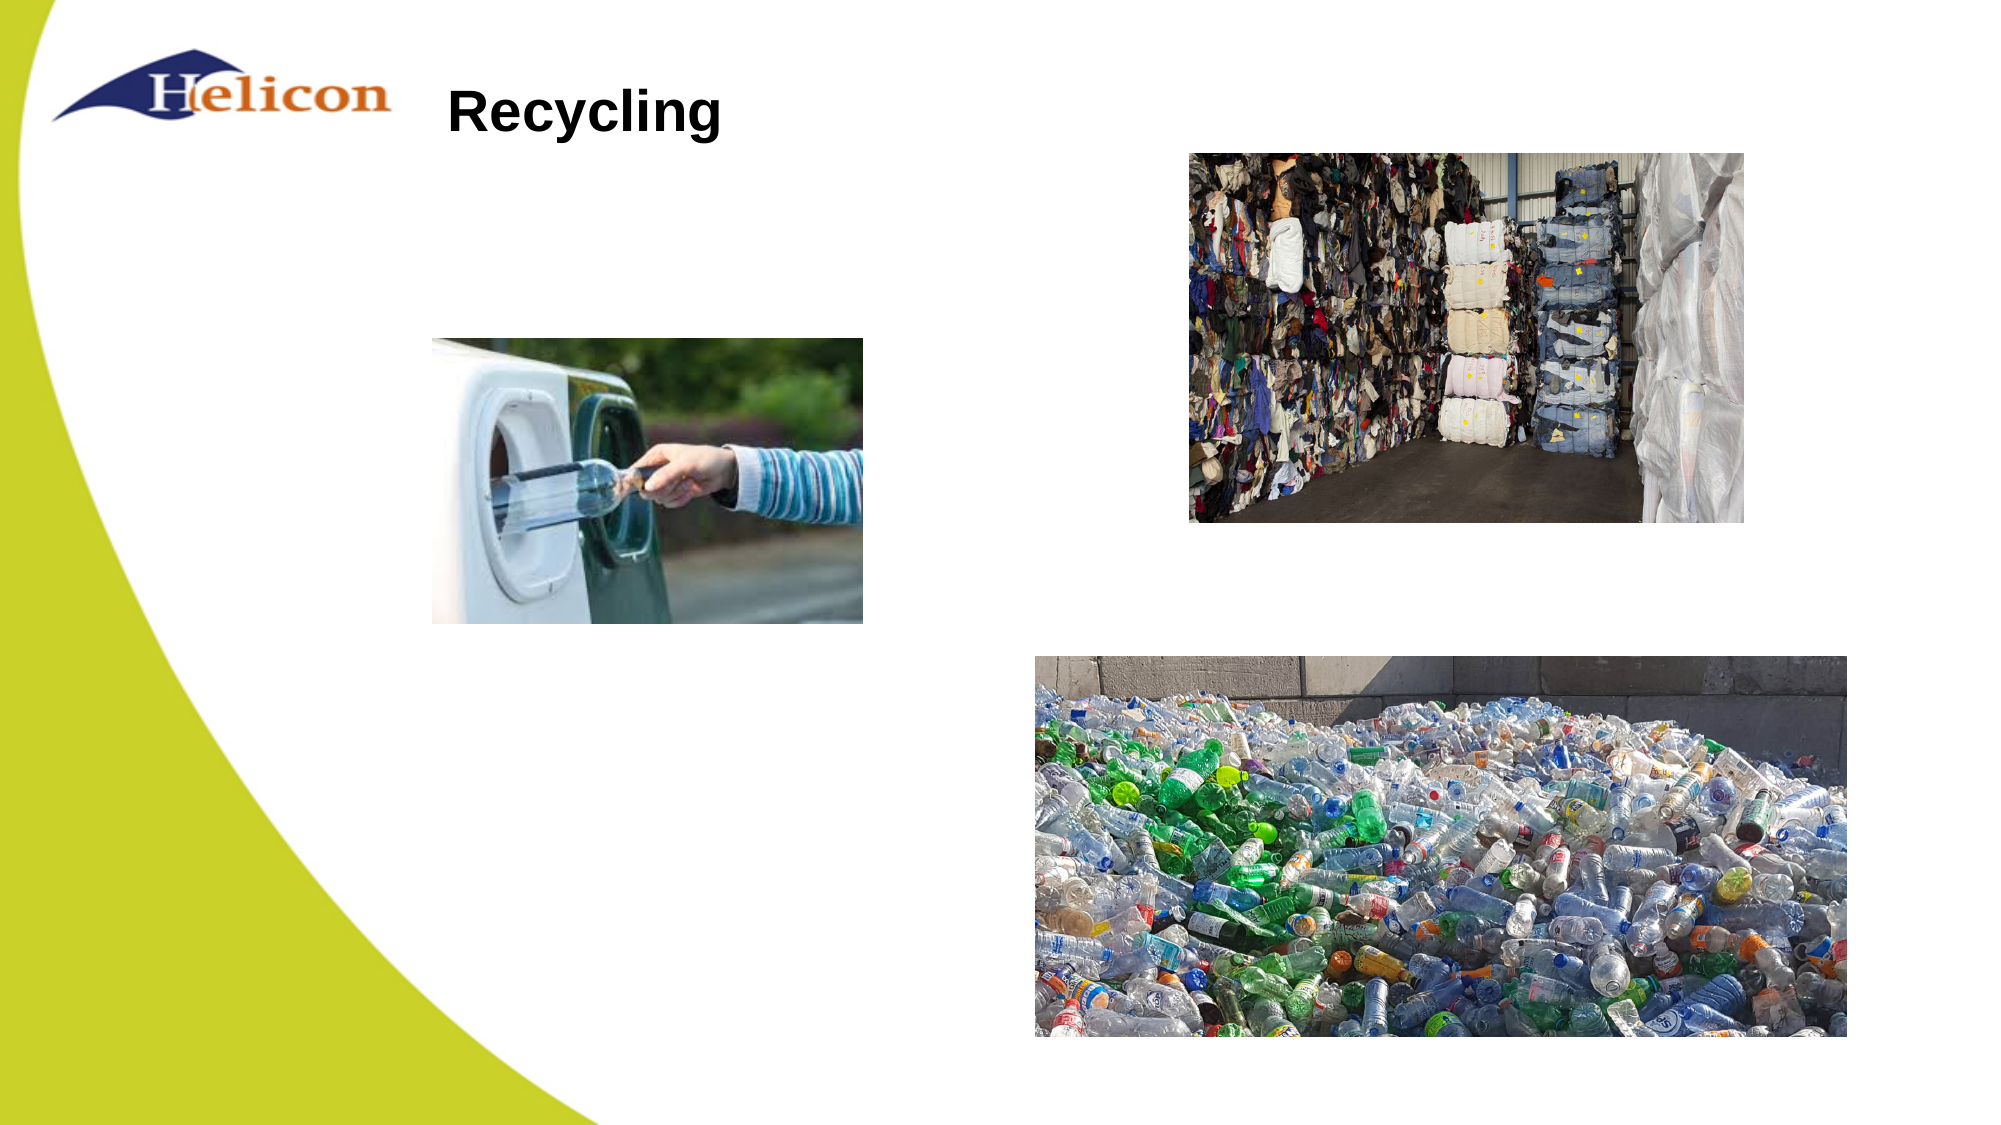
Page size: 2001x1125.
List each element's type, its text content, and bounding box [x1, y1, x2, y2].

picture [0, 0, 2000, 1125]
title Recycling [432, 54, 1887, 161]
